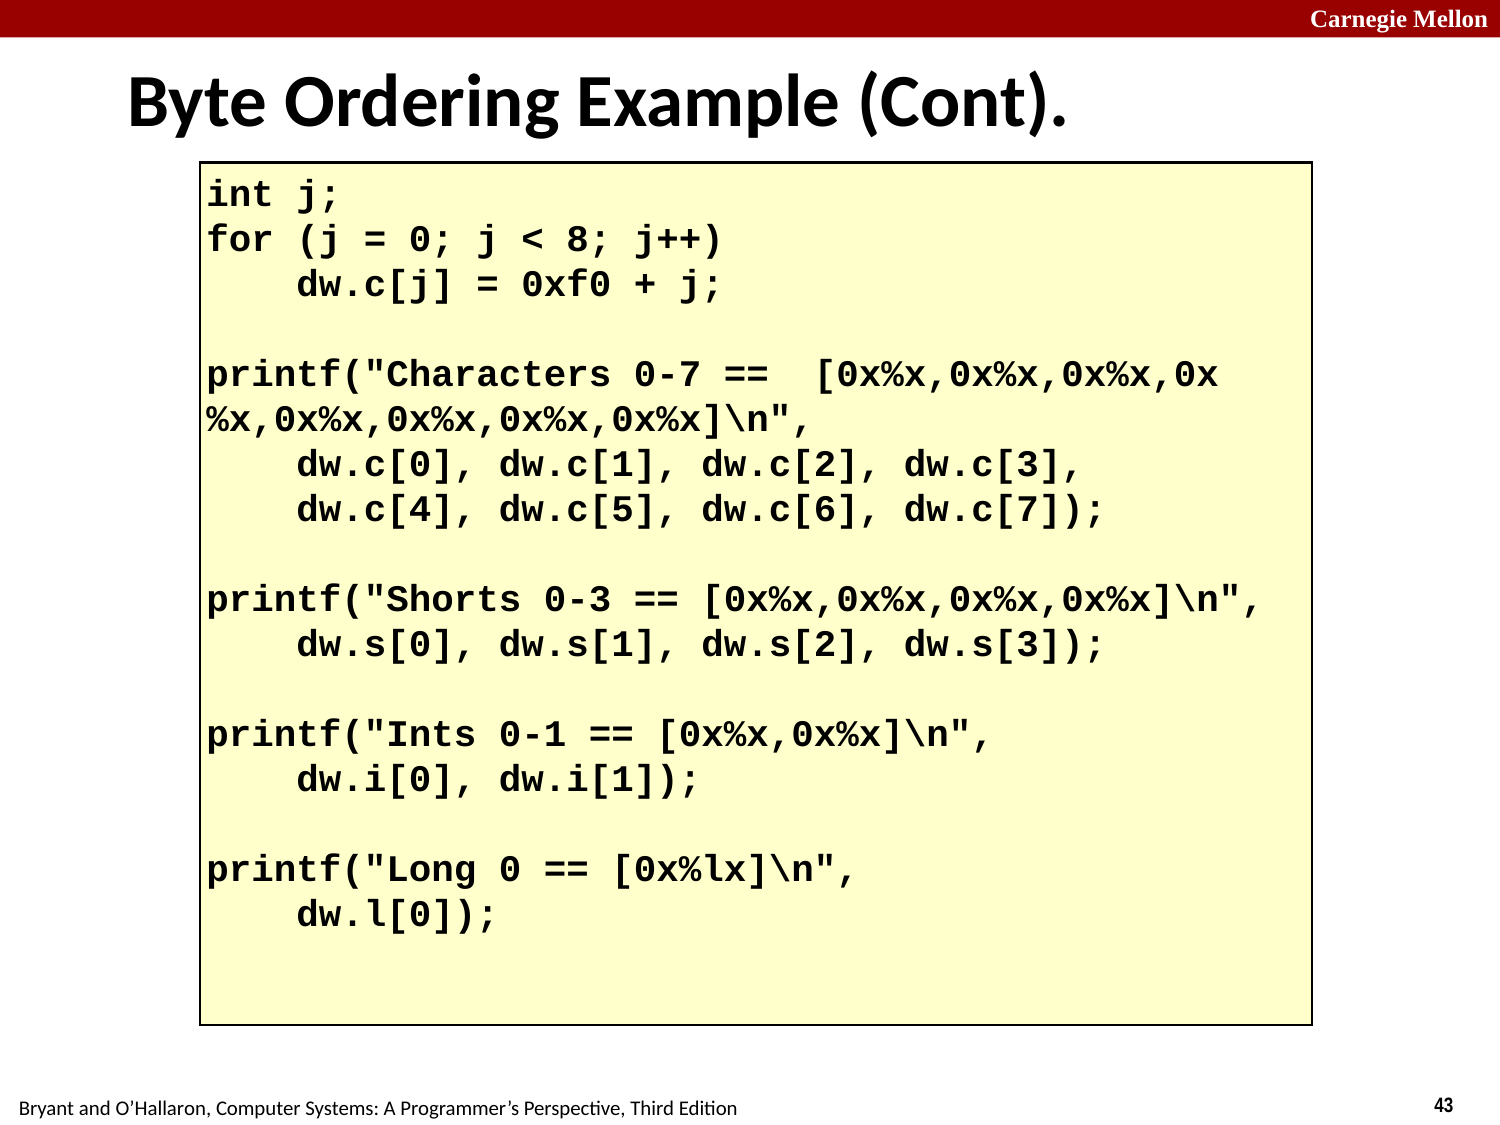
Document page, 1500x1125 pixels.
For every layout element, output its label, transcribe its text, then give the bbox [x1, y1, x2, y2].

text_box int j; for (j = 0; j < 8; j++) dw.c[j] = 0xf0 + j; printf("Characters 0-7 == [0x%x,0x%x,0x%x,0x%x,0x%x,0x%x,0x%x,0x%x]\n", dw.c[0], dw.c[1], dw.c[2], dw.c[3], dw.c[4], dw.c[5], dw.c[6], dw.c[7]); printf("Shorts 0-3 == [0x%x,0x%x,0x%x,0x%x]\n", dw.s[0], dw.s[1], dw.s[2], dw.s[3]); printf("Ints 0-1 == [0x%x,0x%x]\n", dw.i[0], dw.i[1]); printf("Long 0 == [0x%lx]\n", dw.l[0]); [199, 162, 1313, 1025]
title Byte Ordering Example (Cont). [112, 0, 1313, 195]
